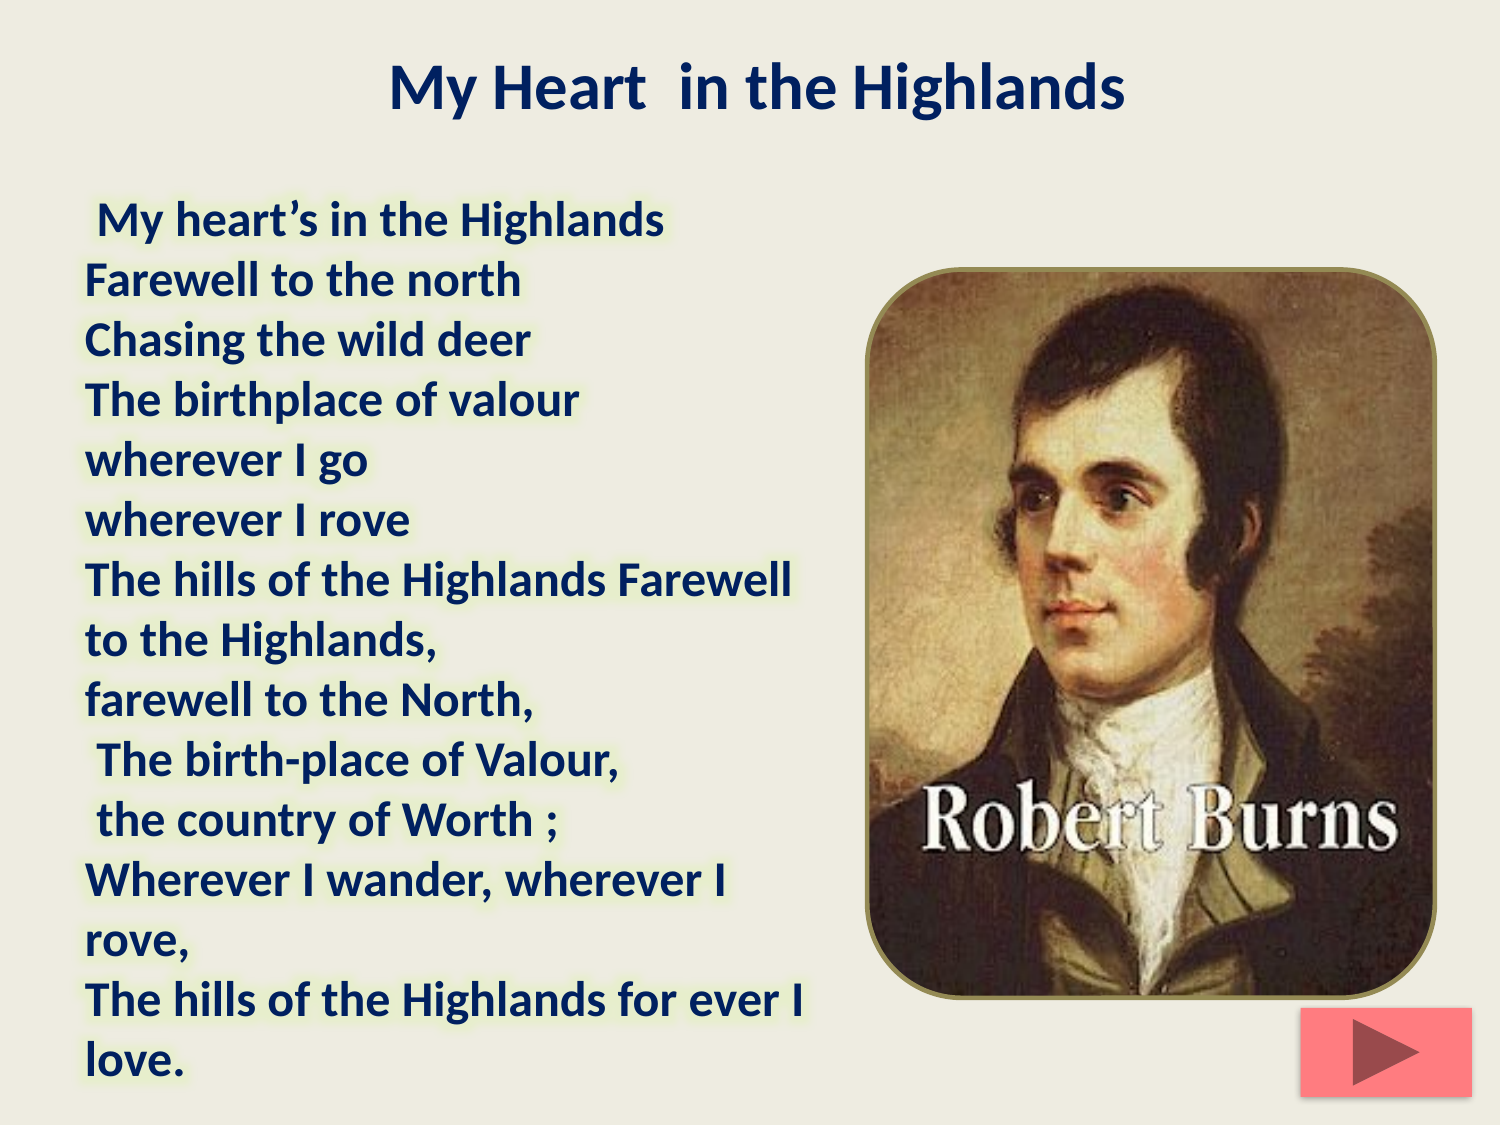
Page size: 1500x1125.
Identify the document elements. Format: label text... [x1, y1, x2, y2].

text_box My heart’s in the Highlands Farewell to the north Chasing the wild deer The birthplace of valour wherever I go wherever I rove The hills of the Highlands Farewell to the Highlands, farewell to the North, The birth-place of Valour, the country of Worth ; Wherever I wander, wherever I rove, The hills of the Highlands for ever I love. [68, 174, 858, 1068]
picture [866, 269, 1436, 999]
text_box [1300, 1007, 1472, 1097]
text_box My Heart in the Highlands [58, 35, 1442, 130]
